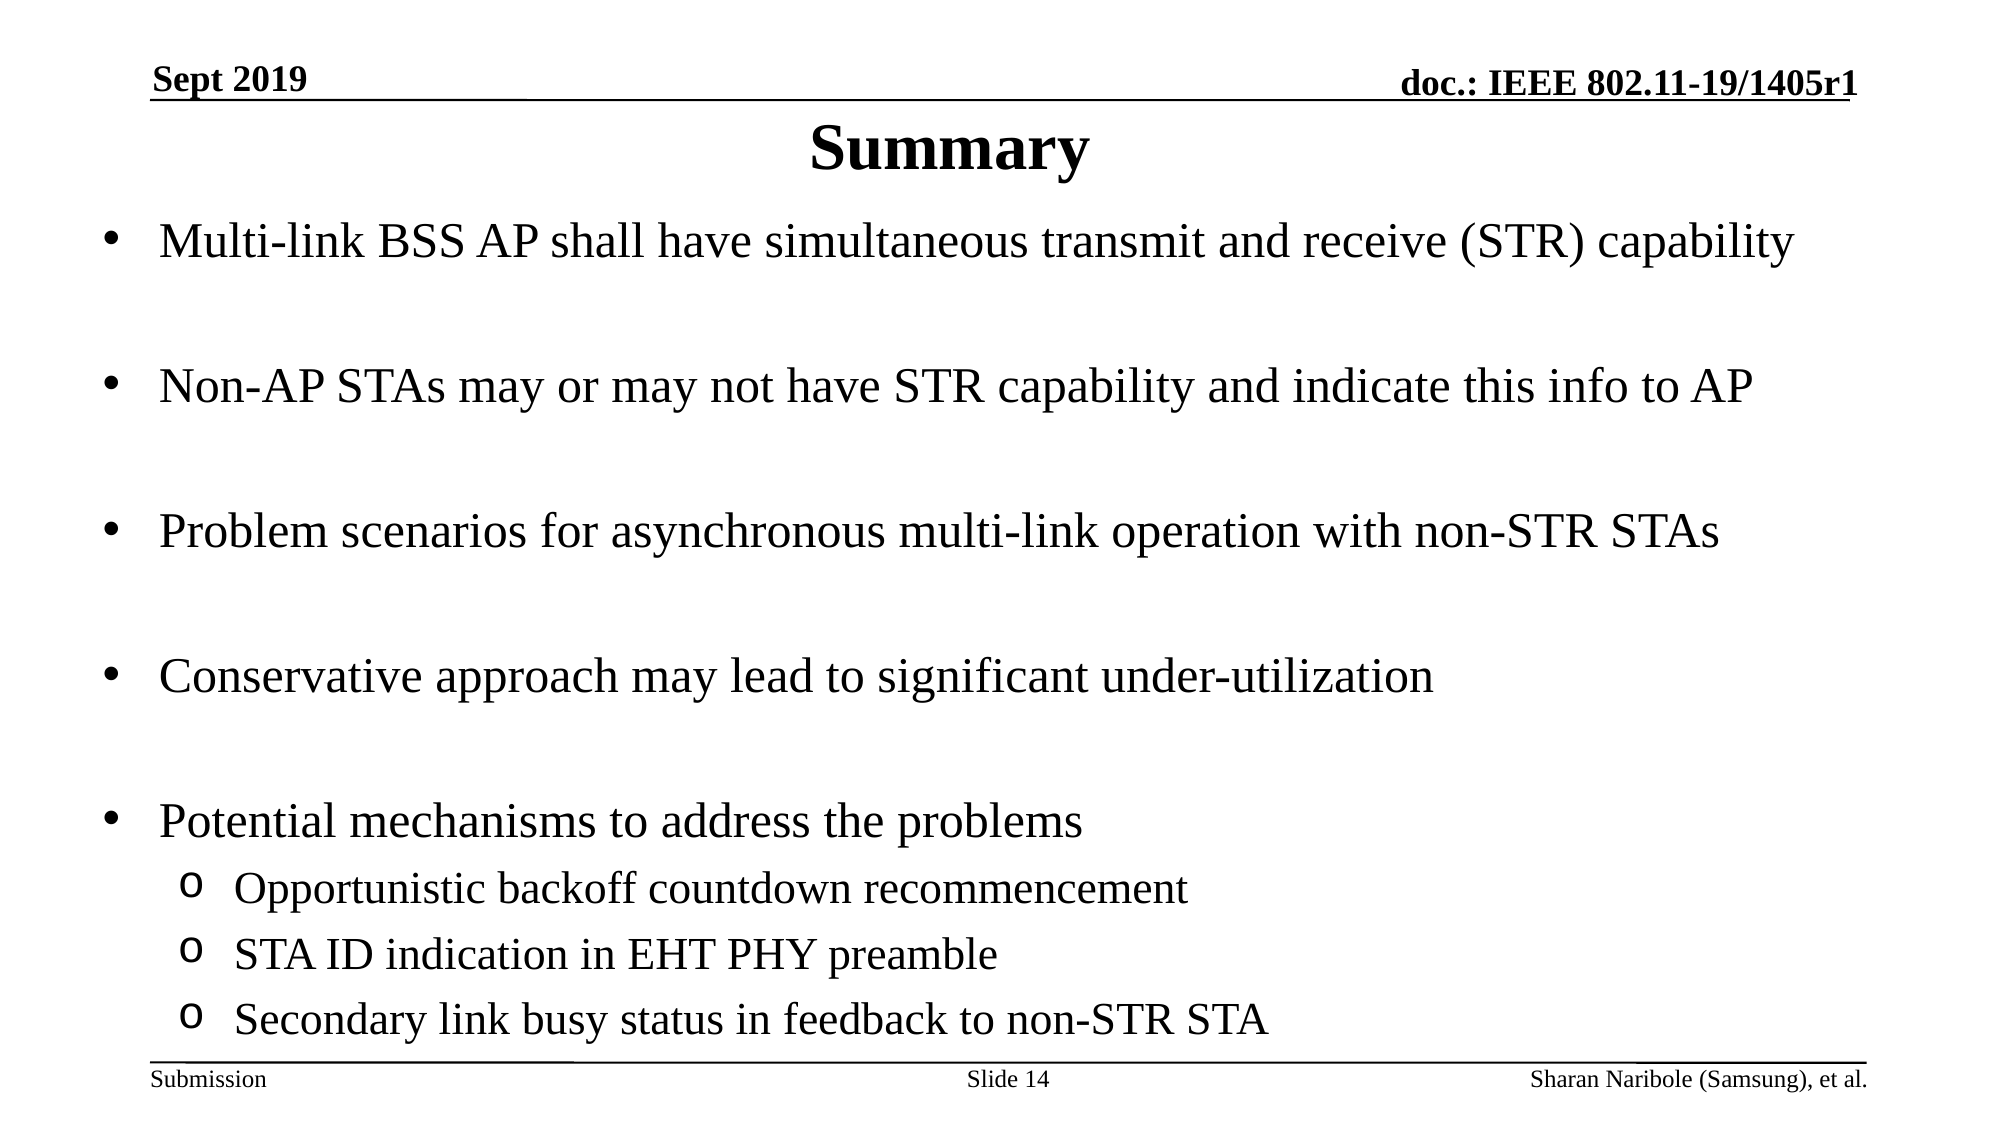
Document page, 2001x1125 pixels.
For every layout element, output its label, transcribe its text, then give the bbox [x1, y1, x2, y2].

list Multi-link BSS AP shall have simultaneous transmit and receive (STR) capability Non-AP STAs may or may not have STR capability and indicate this info to AP Problem scenarios for asynchronous multi-link operation with non-STR STAs Conservative approach may lead to significant under-utilization Potential mechanisms to address the problems Opportunistic backoff countdown recommencement STA ID indication in EHT PHY preamble Secondary link busy status in feedback to non-STR STA [87, 199, 1838, 875]
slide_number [152, 54, 563, 100]
slide_number Slide 14 [950, 1061, 1067, 1123]
footer Sharan Naribole (Samsung), et al. [1171, 1061, 1869, 1093]
title Summary [100, 55, 1801, 199]
